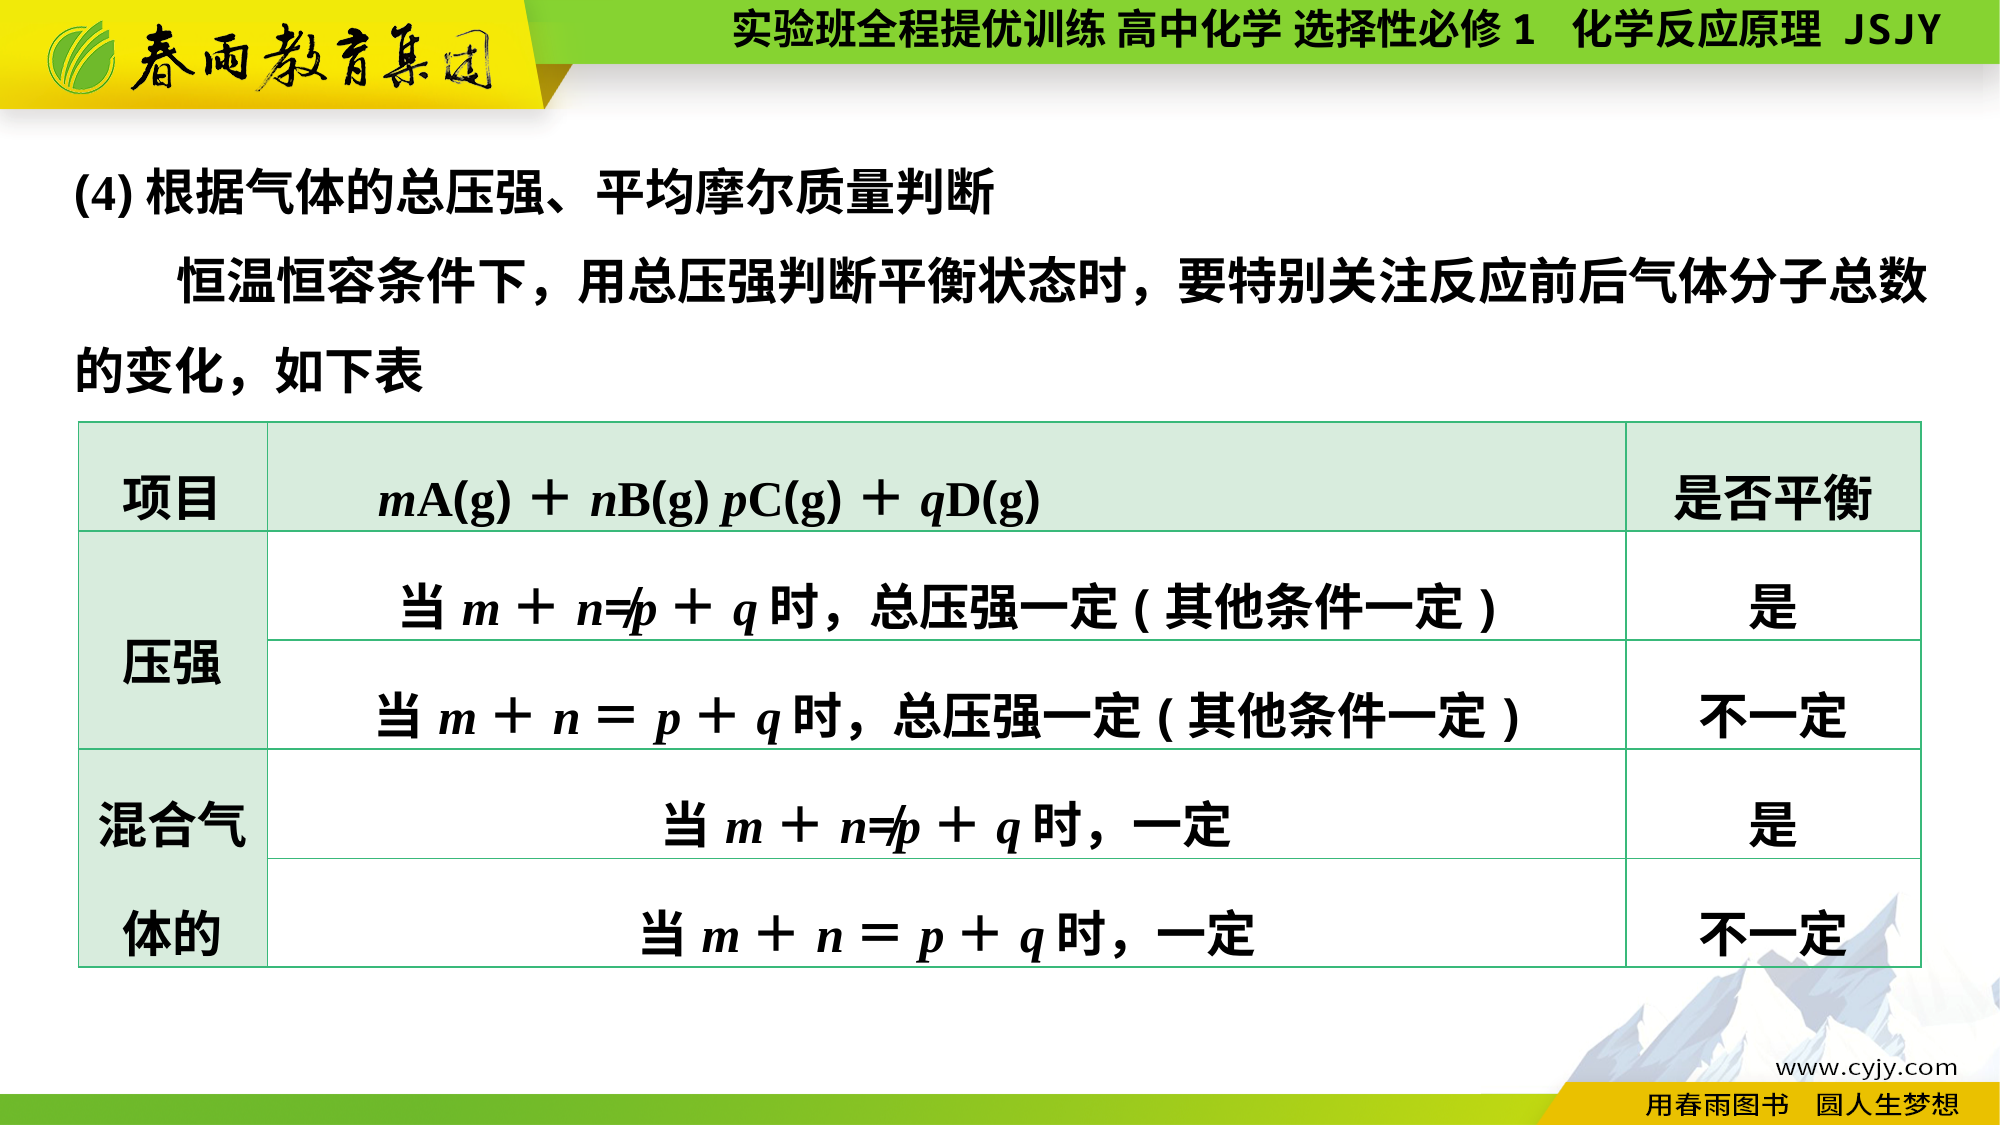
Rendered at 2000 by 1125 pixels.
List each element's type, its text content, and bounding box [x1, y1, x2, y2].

picture [0, 0, 2000, 1125]
list (4)根据气体的总压强、平均摩尔质量判断 恒温恒容条件下，用总压强判断平衡状态时，要特别关注反应前后气体分子总数的变化，如下表 [59, 122, 1944, 411]
